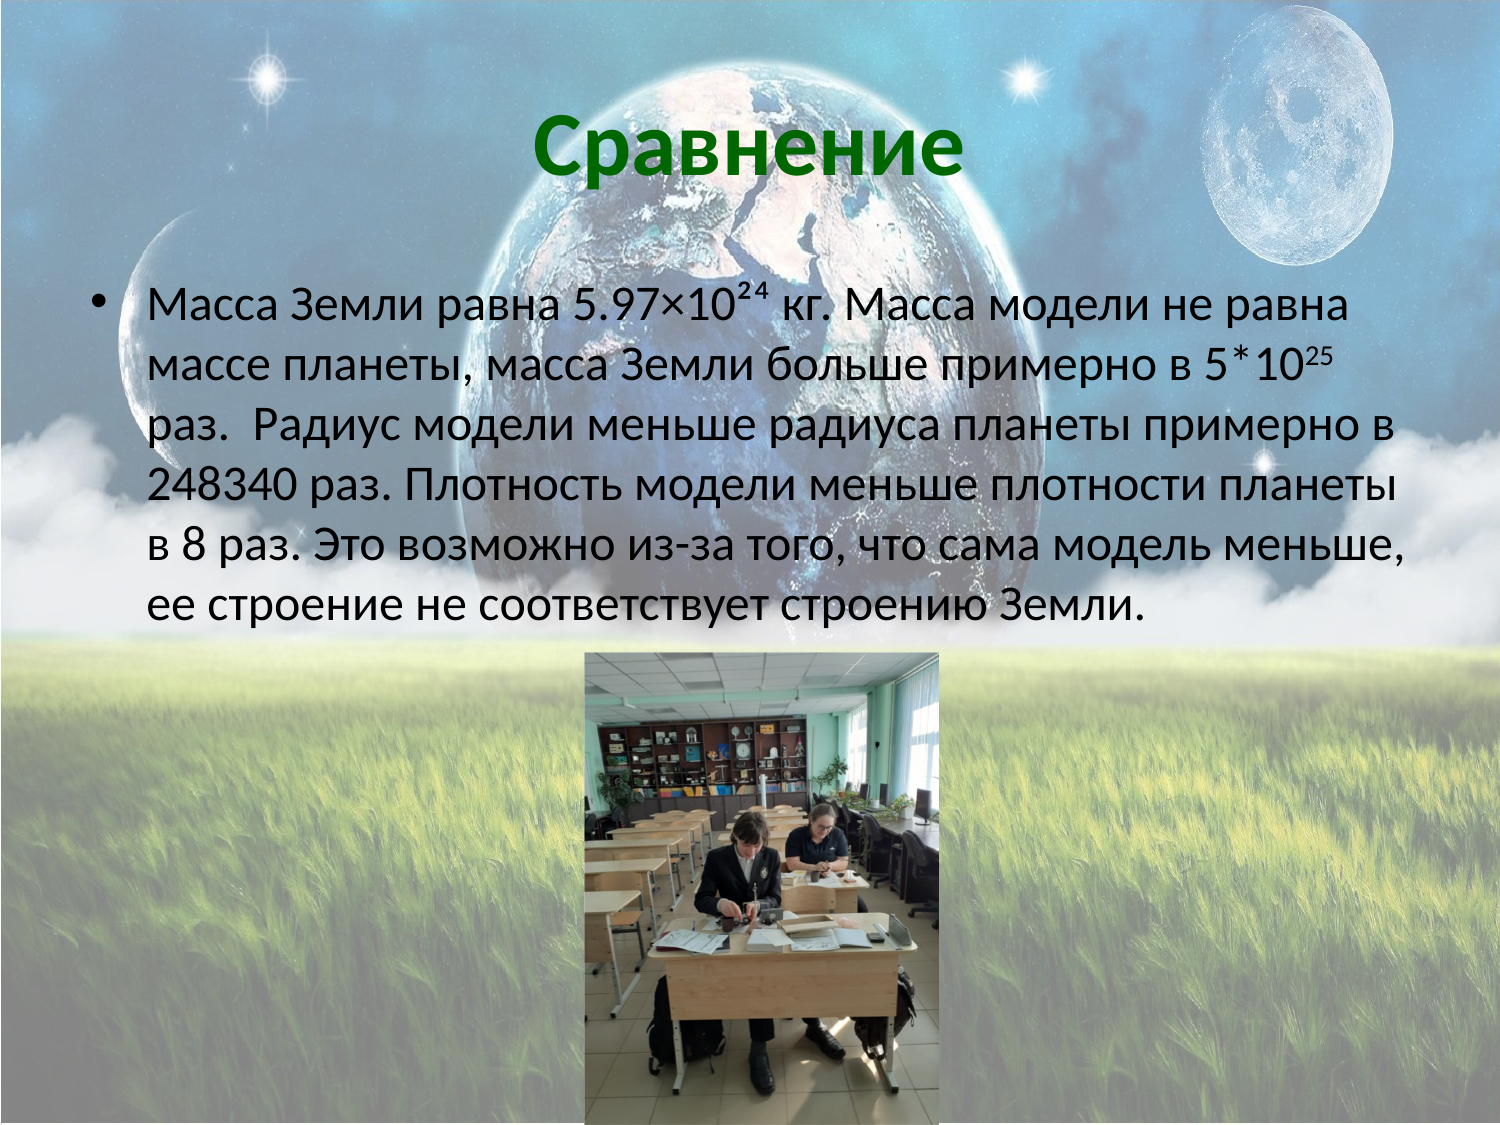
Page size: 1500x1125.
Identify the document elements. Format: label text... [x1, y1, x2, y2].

list Масса Земли равна 5.97×10²⁴ кг. Масса модели не равна массе планеты, масса Земли больше примерно в 5*1025 раз. Радиус модели меньше радиуса планеты примерно в 248340 раз. Плотность модели меньше плотности планеты в 8 раз. Это возможно из-за того, что сама модель меньше, ее строение не соответствует строению Земли. [75, 262, 1425, 1005]
title Сравнение [75, 45, 1425, 233]
picture [525, 653, 999, 1124]
